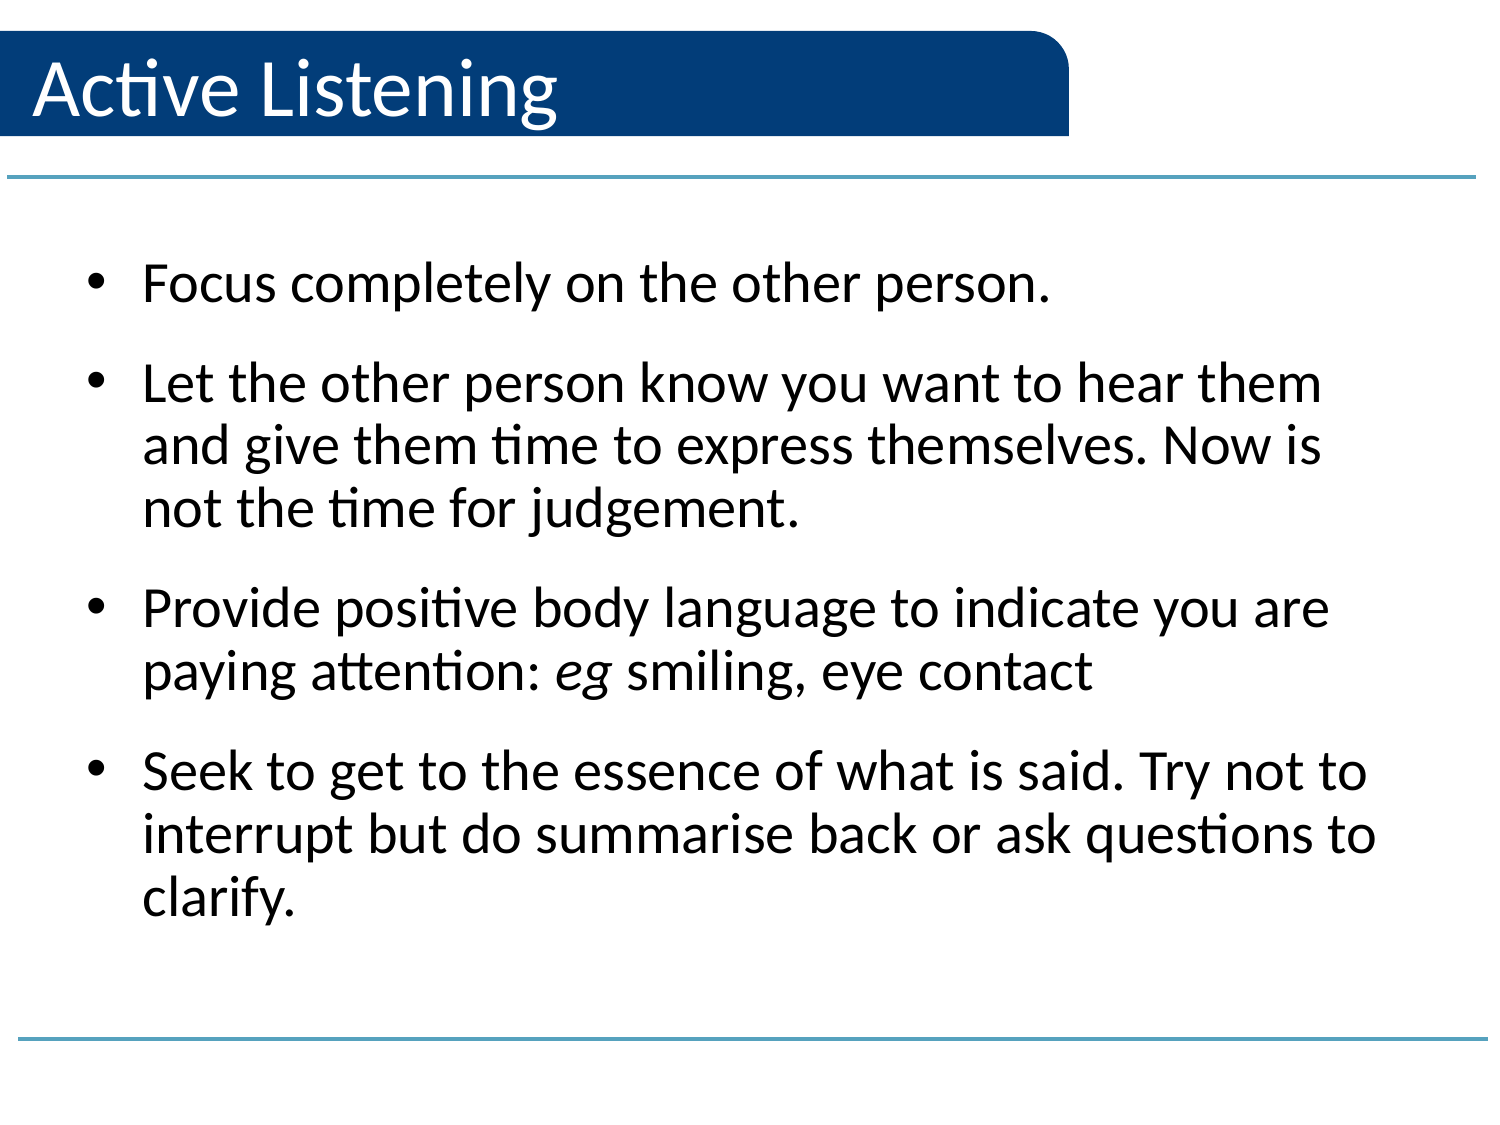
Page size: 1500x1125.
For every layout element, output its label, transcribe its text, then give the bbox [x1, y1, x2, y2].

title Active Listening [17, 42, 1046, 124]
list Focus completely on the other person. Let the other person know you want to hear them and give them time to express themselves. Now is not the time for judgement. Provide positive body language to indicate you are paying attention: eg smiling, eye contact Seek to get to the essence of what is said. Try not to interrupt but do summarise back or ask questions to clarify. [71, 244, 1429, 1013]
